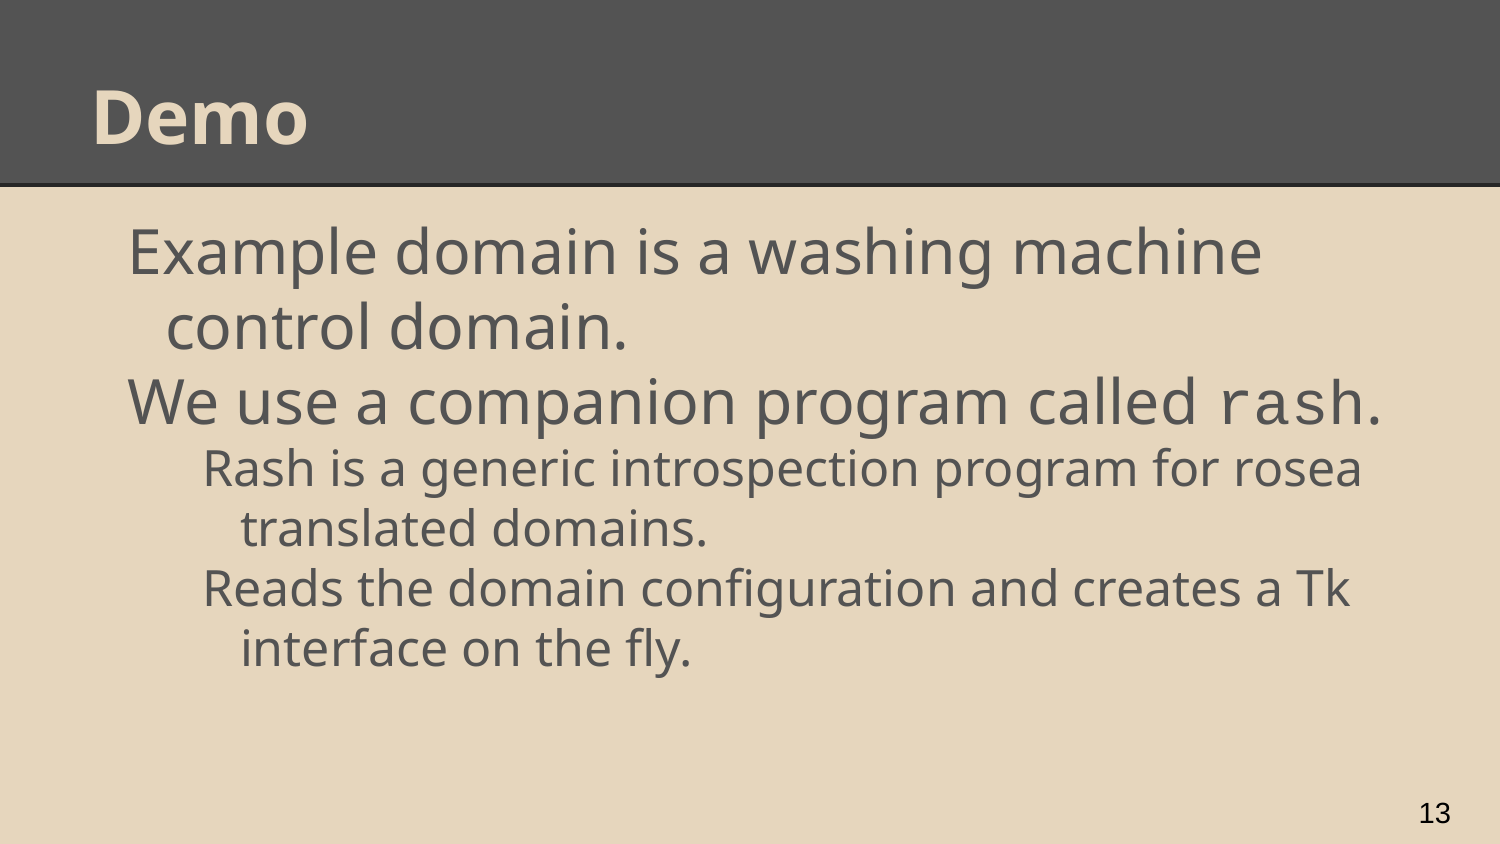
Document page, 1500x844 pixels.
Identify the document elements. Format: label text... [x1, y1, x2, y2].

title Demo [75, 33, 1425, 175]
slide_number ‹#› [1403, 779, 1494, 844]
list Example domain is a washing machine control domain. We use a companion program called rash. Rash is a generic introspection program for rosea translated domains. Reads the domain configuration and creates a Tk interface on the fly. [75, 196, 1425, 808]
